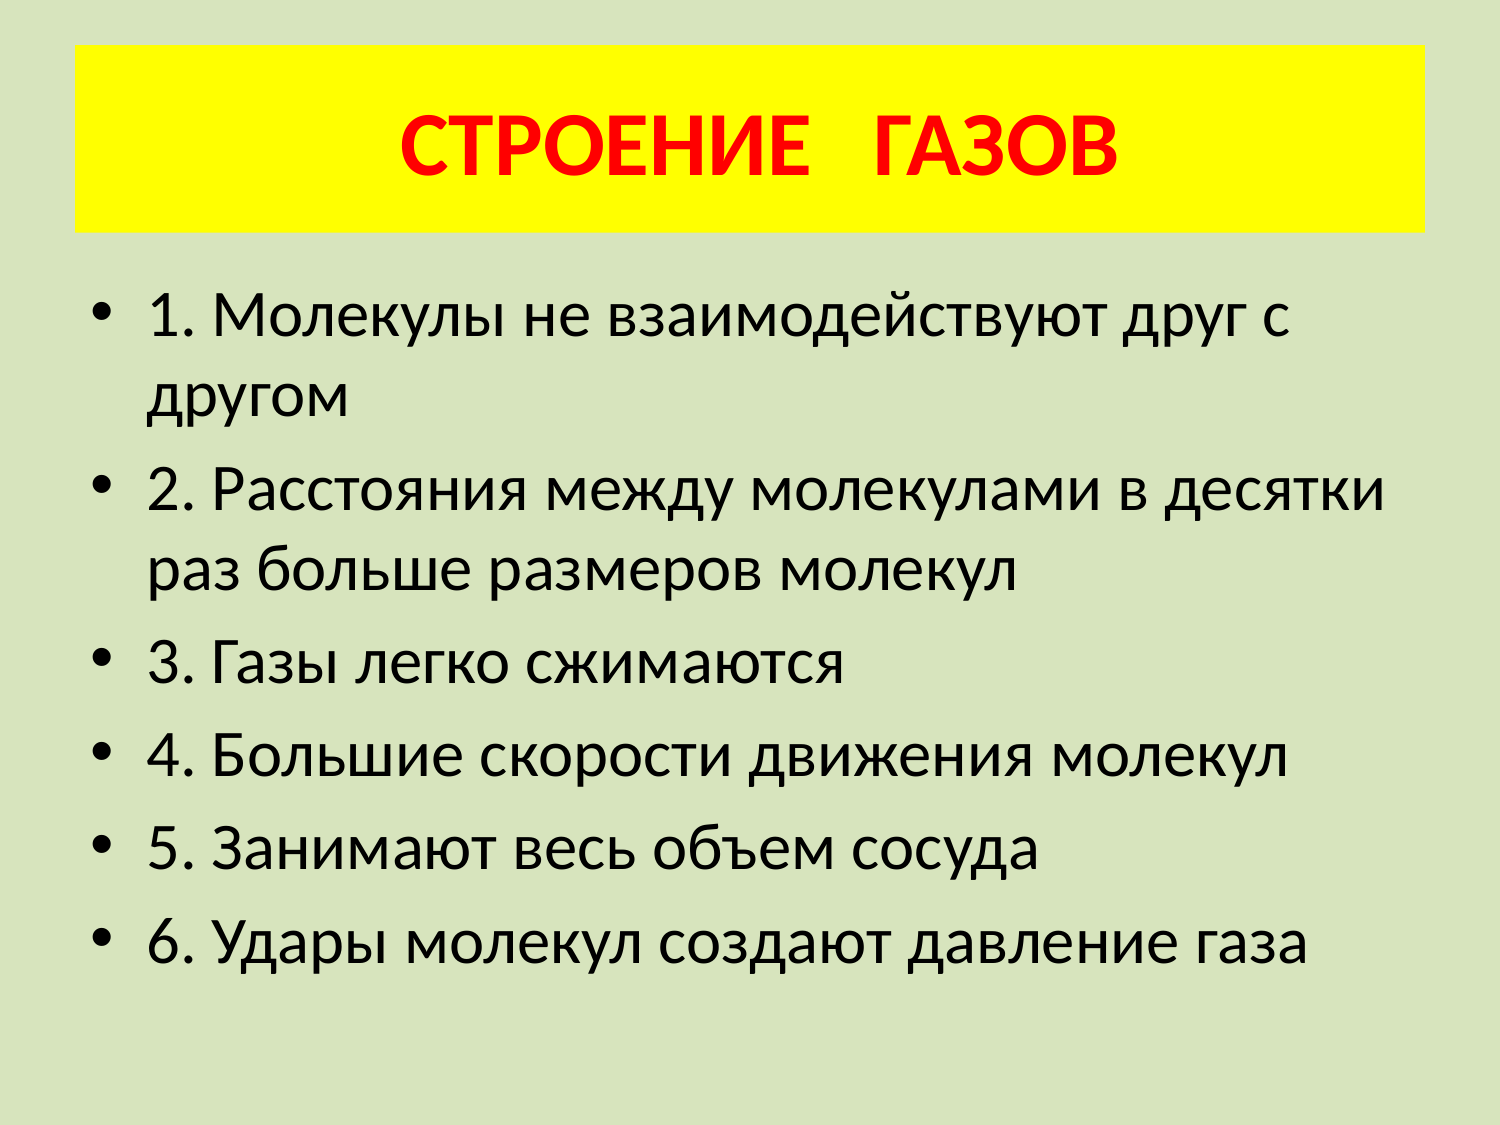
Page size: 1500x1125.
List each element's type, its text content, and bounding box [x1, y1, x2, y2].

list 1. Молекулы не взаимодействуют друг с другом 2. Расстояния между молекулами в десятки раз больше размеров молекул 3. Газы легко сжимаются 4. Большие скорости движения молекул 5. Занимают весь объем сосуда 6. Удары молекул создают давление газа [75, 262, 1425, 1005]
title СТРОЕНИЕ ГАЗОВ [75, 45, 1425, 233]
